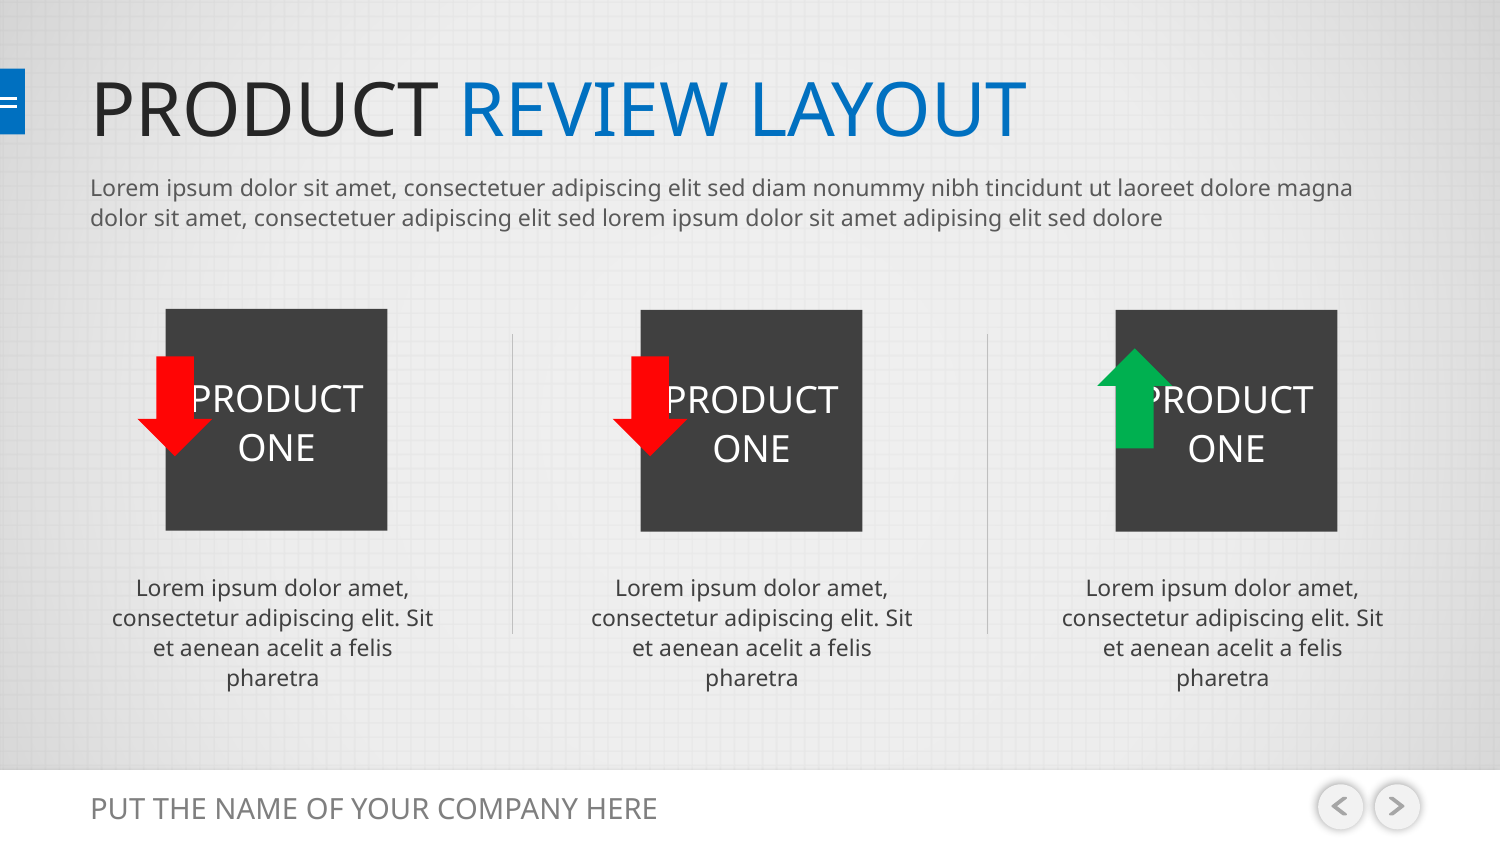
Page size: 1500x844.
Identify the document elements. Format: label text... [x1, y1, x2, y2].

text_box [135, 354, 215, 459]
list PRODUCT ONE [1115, 309, 1338, 532]
list Lorem ipsum dolor amet, consectetur adipiscing elit. Sit et aenean acelit a felis pharetra [95, 563, 450, 710]
list PRODUCT ONE [640, 309, 863, 532]
list Lorem ipsum dolor amet, consectetur adipiscing elit. Sit et aenean acelit a felis pharetra [1045, 563, 1400, 710]
title PRODUCT REVIEW LAYOUT [75, 71, 1325, 142]
picture [0, 0, 1500, 770]
text_box [1095, 346, 1175, 451]
list Lorem ipsum dolor amet, consectetur adipiscing elit. Sit et aenean acelit a felis pharetra [575, 563, 930, 710]
footer PUT THE NAME OF YOUR COMPANY HERE [75, 784, 1163, 833]
text_box [610, 354, 690, 459]
list Lorem ipsum dolor sit amet, consectetuer adipiscing elit sed diam nonummy nibh tincidunt ut laoreet dolore magna dolor sit amet, consectetuer adipiscing elit sed lorem ipsum dolor sit amet adipising elit sed dolore [75, 162, 1425, 247]
list PRODUCT ONE [165, 308, 388, 531]
